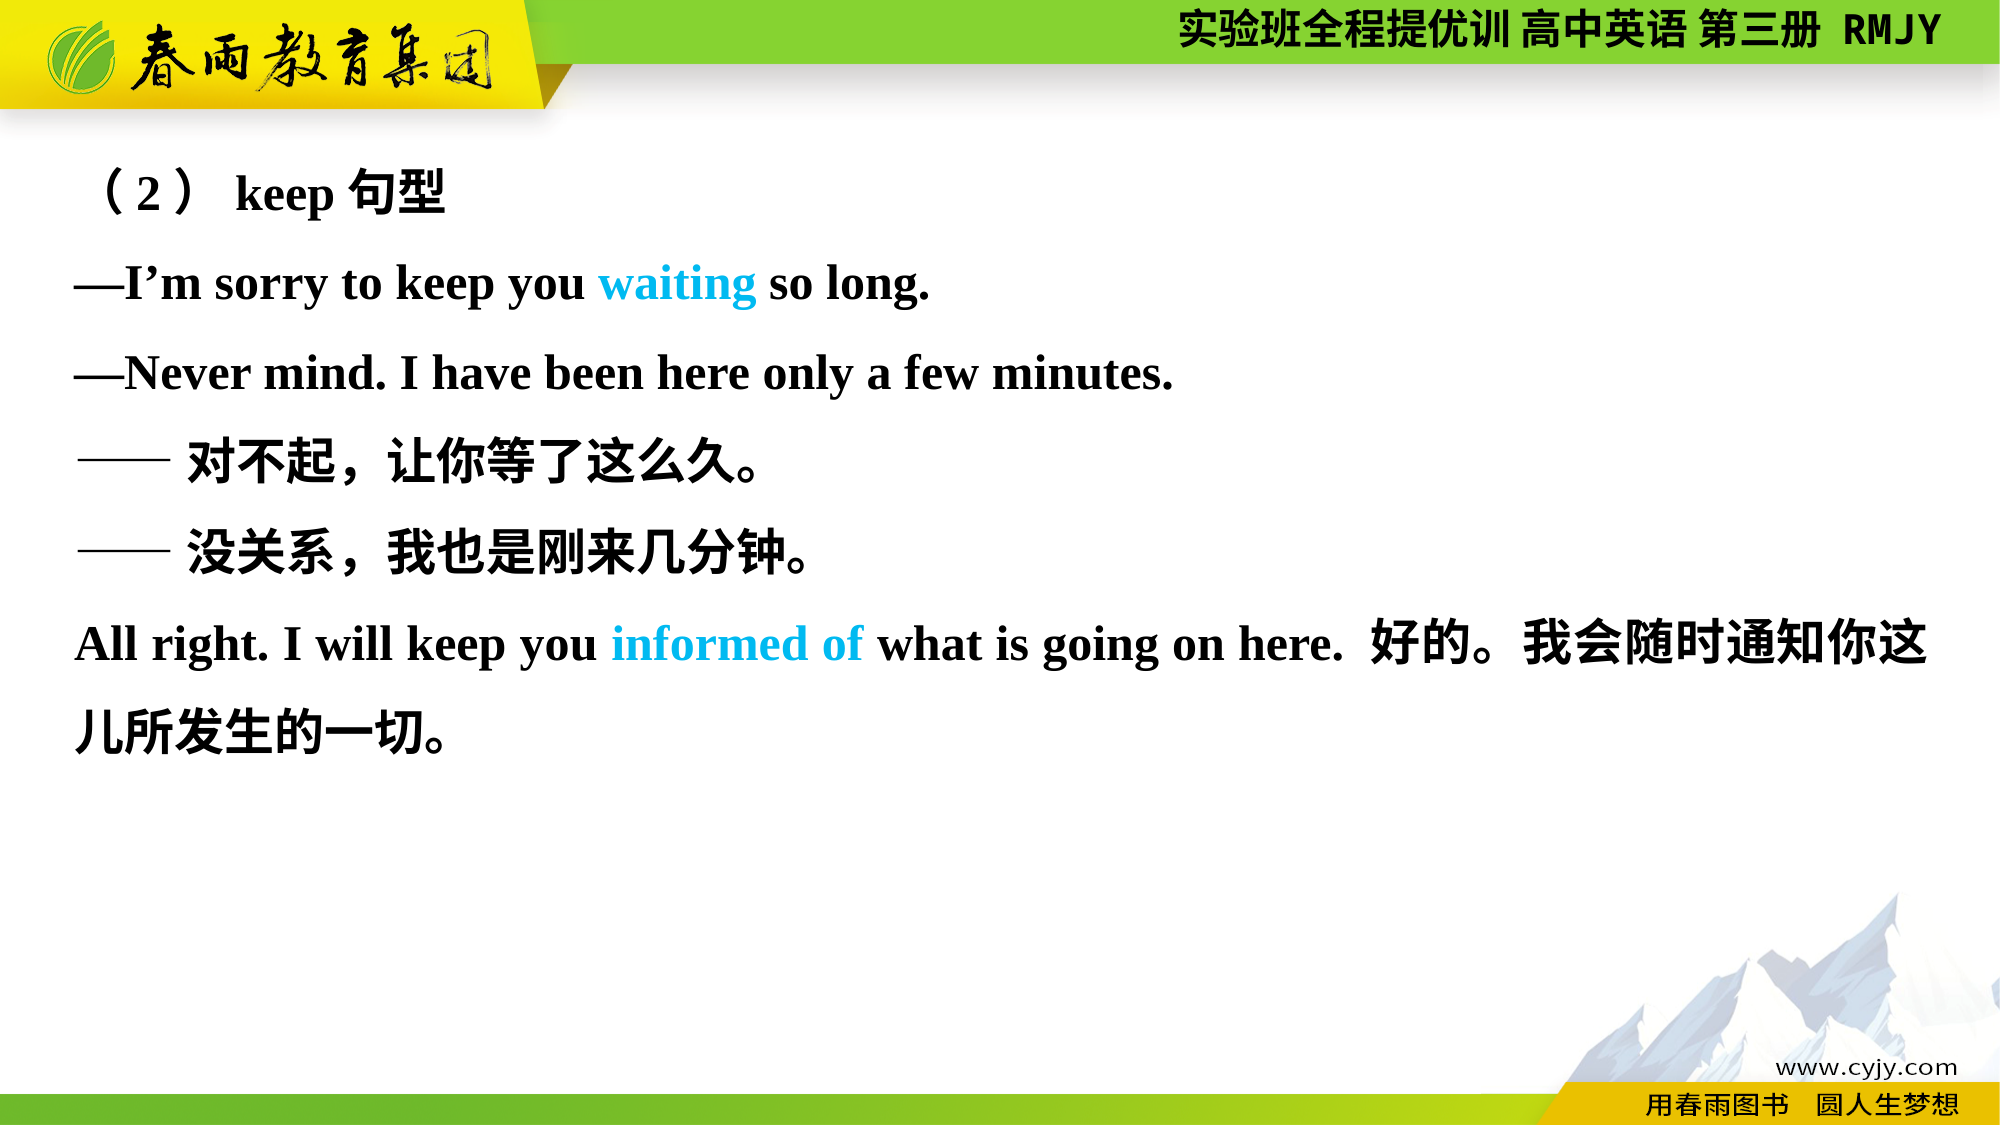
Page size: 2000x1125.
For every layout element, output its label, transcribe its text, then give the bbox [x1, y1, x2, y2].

list （2）keep句型 —I’m sorry to keep you waiting so long. —Never mind. I have been here only a few minutes. ——对不起，让你等了这么久。 ——没关系，我也是刚来几分钟。 All right. I will keep you informed of what is going on here. 好的。我会随时通知你这儿所发生的一切。 [59, 122, 1944, 763]
picture [0, 0, 2000, 1125]
